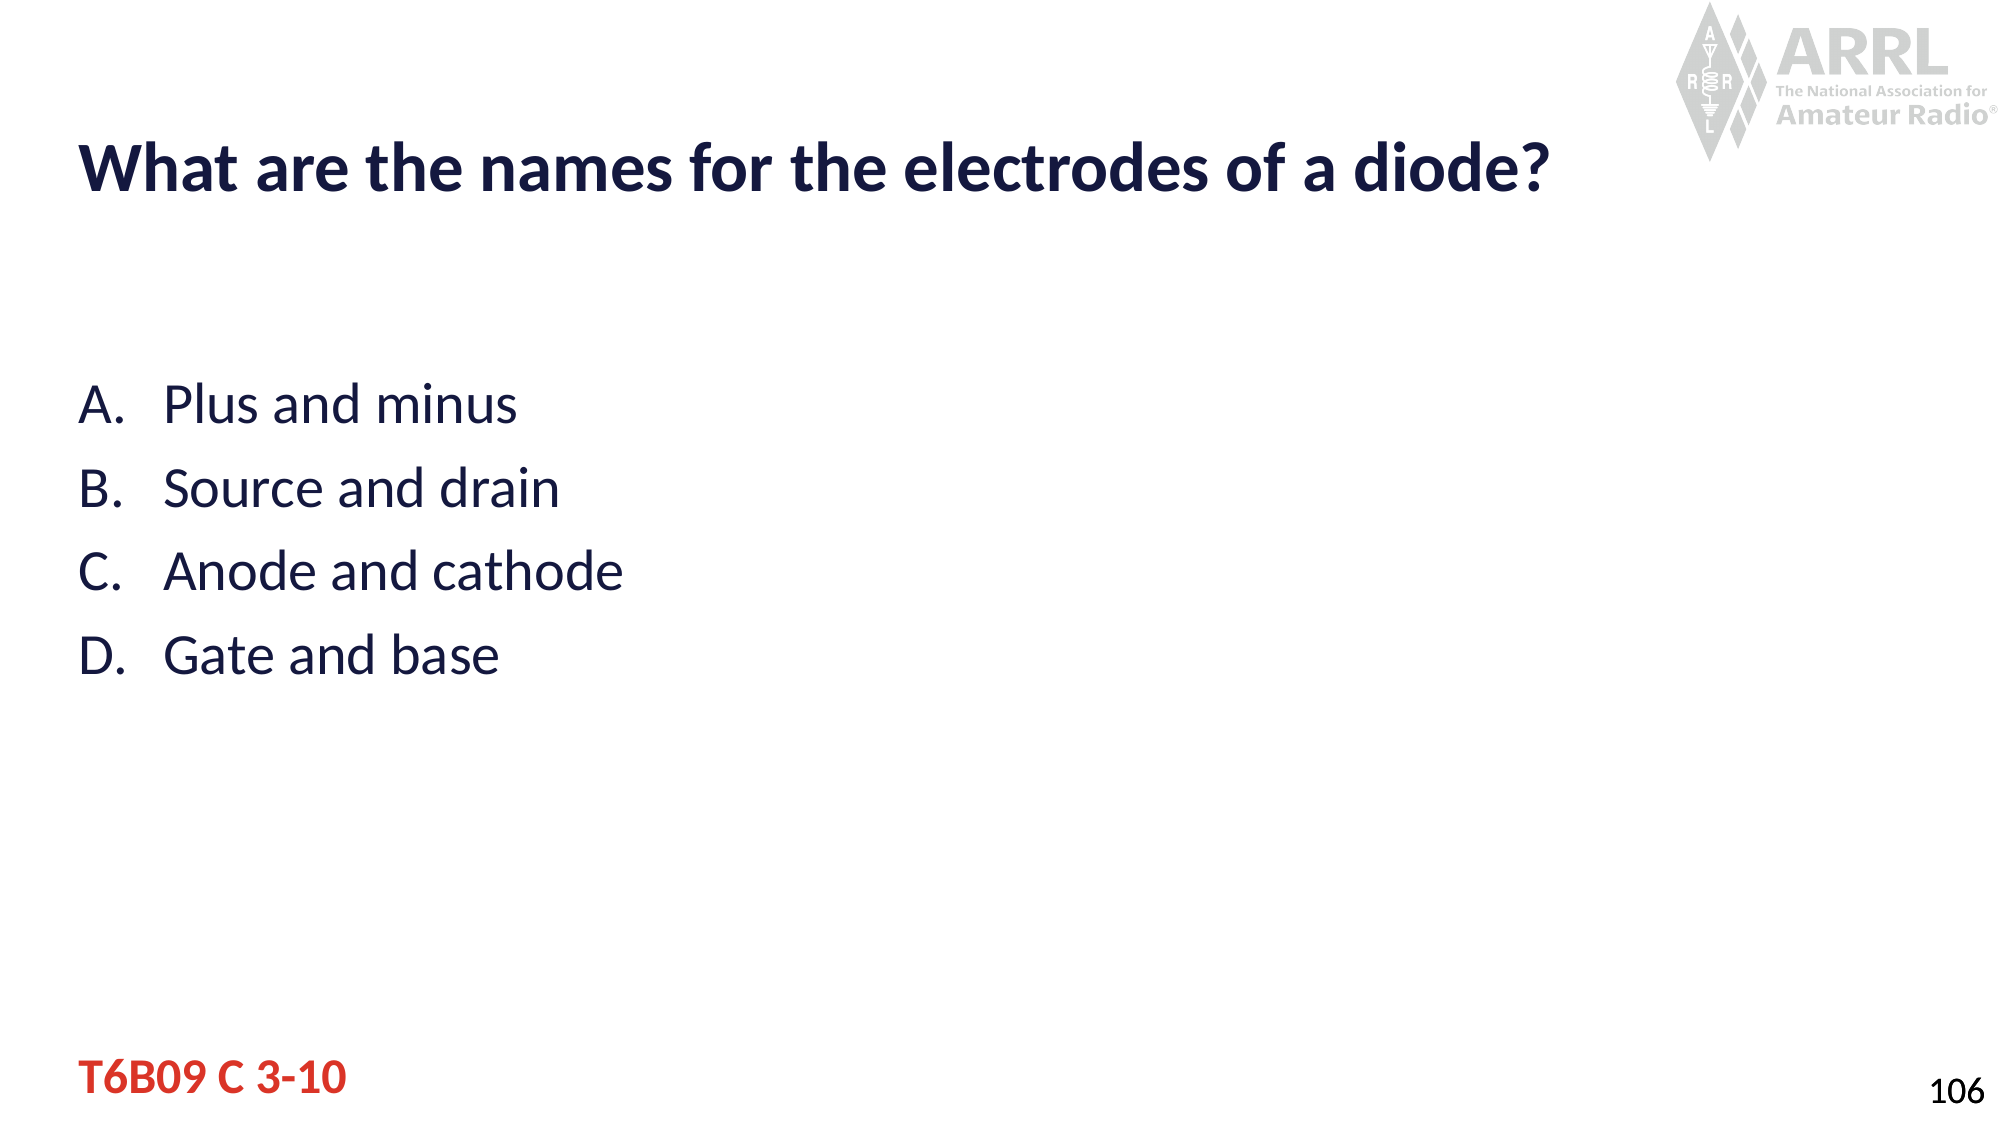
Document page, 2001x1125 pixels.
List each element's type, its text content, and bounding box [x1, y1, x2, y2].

text_box T6B09 C 3-10 [63, 1036, 921, 1112]
list Plus and minus Source and drain Anode and cathode Gate and base [63, 365, 1863, 989]
title What are the names for the electrodes of a diode? [63, 59, 1863, 278]
picture [1674, 0, 2000, 164]
